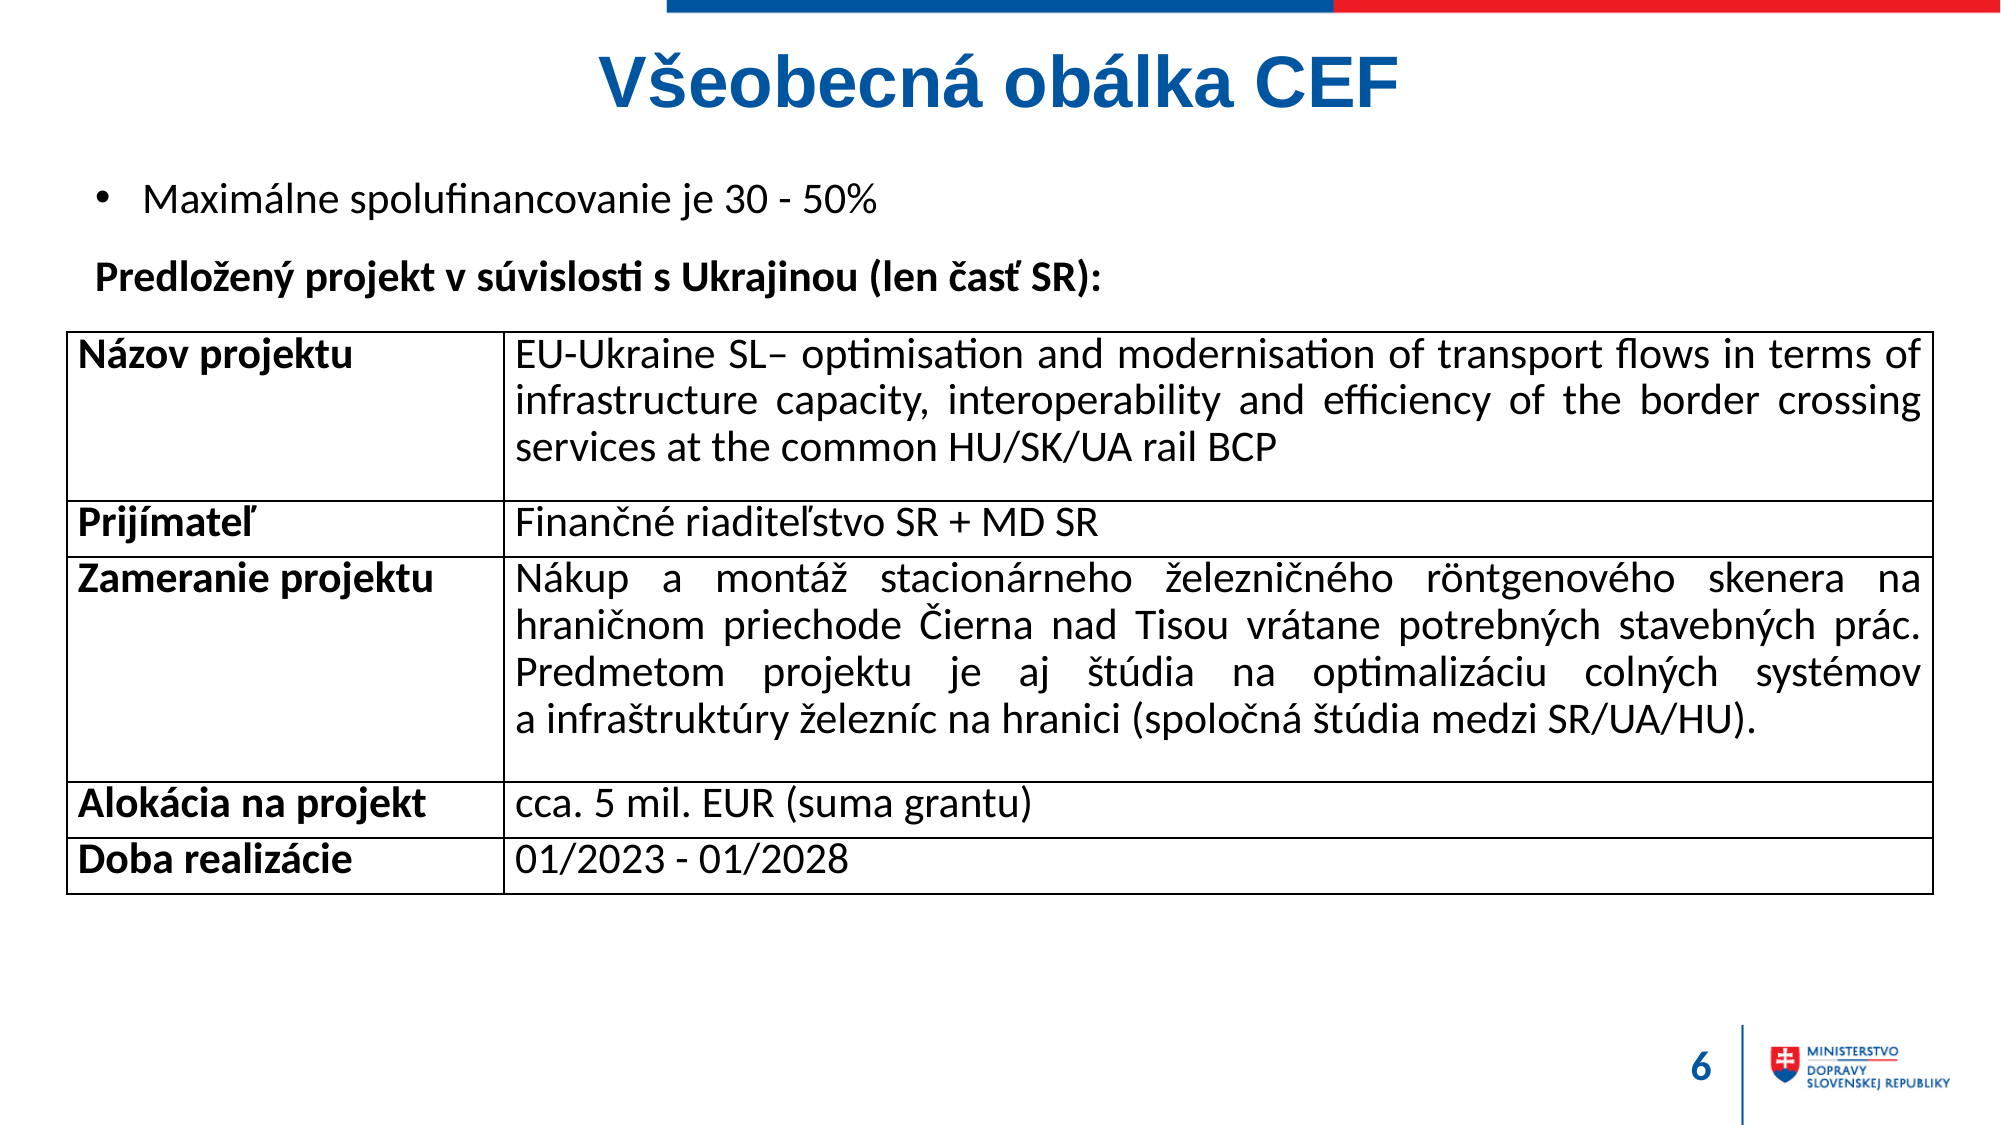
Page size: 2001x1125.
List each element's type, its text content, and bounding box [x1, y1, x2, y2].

title Všeobecná obálka CEF [0, 15, 2000, 132]
text_box Maximálne spolufinancovanie je 30 - 50% Predložený projekt v súvislosti s Ukrajinou (len časť SR): [80, 162, 1854, 308]
table_cell cca. 5 mil. EUR (suma grantu) [505, 783, 1932, 837]
table_cell Prijímateľ [68, 502, 503, 556]
table_cell Finančné riaditeľstvo SR + MD SR [505, 502, 1932, 556]
picture [0, 0, 2001, 1125]
table_header Názov projektu [68, 333, 503, 500]
table_header EU-Ukraine SL– optimisation and modernisation of transport flows in terms of infrastructure capacity, interoperability and efficiency of the border crossing services at the common HU/SK/UA rail BCP [505, 333, 1932, 500]
table_cell Doba realizácie [68, 839, 503, 893]
table_cell Alokácia na projekt [68, 783, 503, 837]
slide_number 7 [1407, 1038, 1727, 1089]
table_cell 01/2023 - 01/2028 [505, 839, 1932, 893]
table_cell Zameranie projektu [68, 558, 503, 781]
table_cell Nákup a montáž stacionárneho železničného röntgenového skenera na hraničnom priechode Čierna nad Tisou vrátane potrebných stavebných prác. Predmetom projektu je aj štúdia na optimalizáciu colných systémov a infraštruktúry železníc na hranici (spoločná štúdia medzi SR/UA/HU). [505, 558, 1932, 781]
